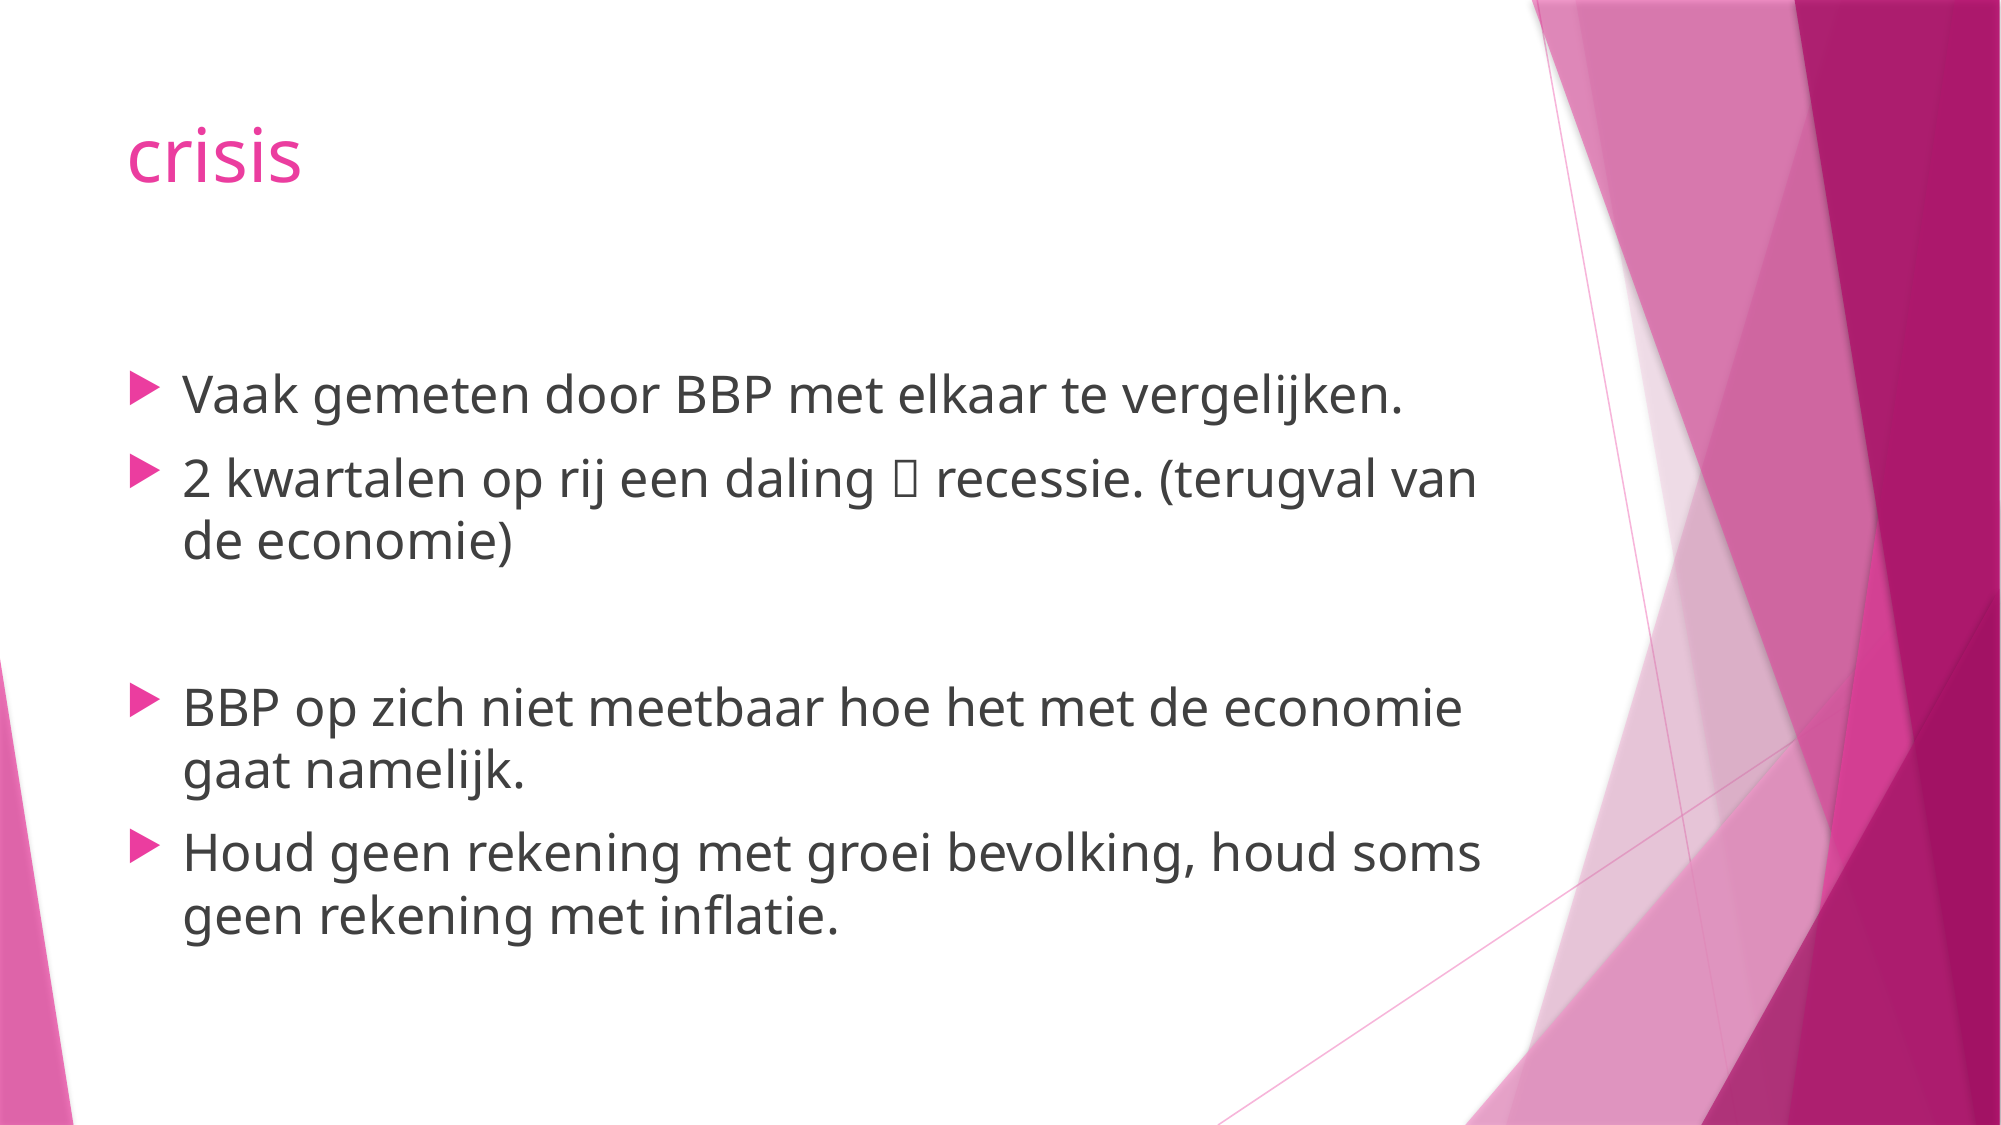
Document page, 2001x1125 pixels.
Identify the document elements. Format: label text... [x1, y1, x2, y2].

title crisis [111, 99, 1522, 317]
list Vaak gemeten door BBP met elkaar te vergelijken. 2 kwartalen op rij een daling  recessie. (terugval van de economie) BBP op zich niet meetbaar hoe het met de economie gaat namelijk. Houd geen rekening met groei bevolking, houd soms geen rekening met inflatie. [111, 354, 1522, 992]
